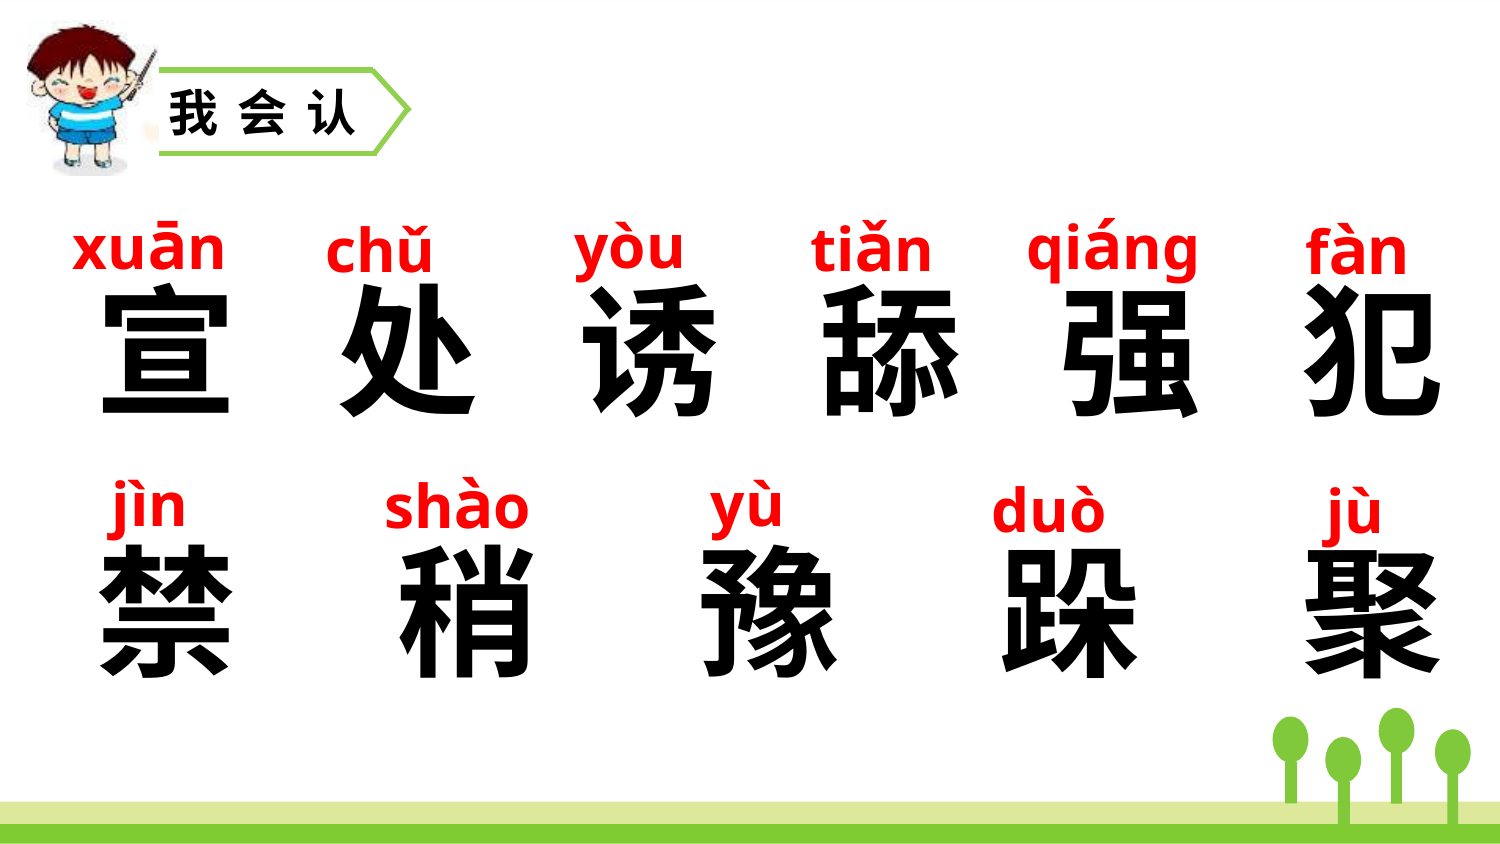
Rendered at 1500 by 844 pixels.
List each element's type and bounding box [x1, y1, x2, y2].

text_box [935, 464, 1164, 704]
text_box [515, 200, 744, 443]
text_box [633, 458, 862, 704]
text_box [343, 454, 572, 704]
text_box [274, 204, 503, 443]
text_box [36, 195, 265, 443]
picture [0, 0, 1500, 801]
text_box [1241, 465, 1470, 704]
text_box [758, 197, 987, 443]
text_box [36, 458, 265, 704]
text_box [1243, 200, 1472, 443]
text_box [999, 195, 1228, 443]
text_box [27, 20, 410, 176]
